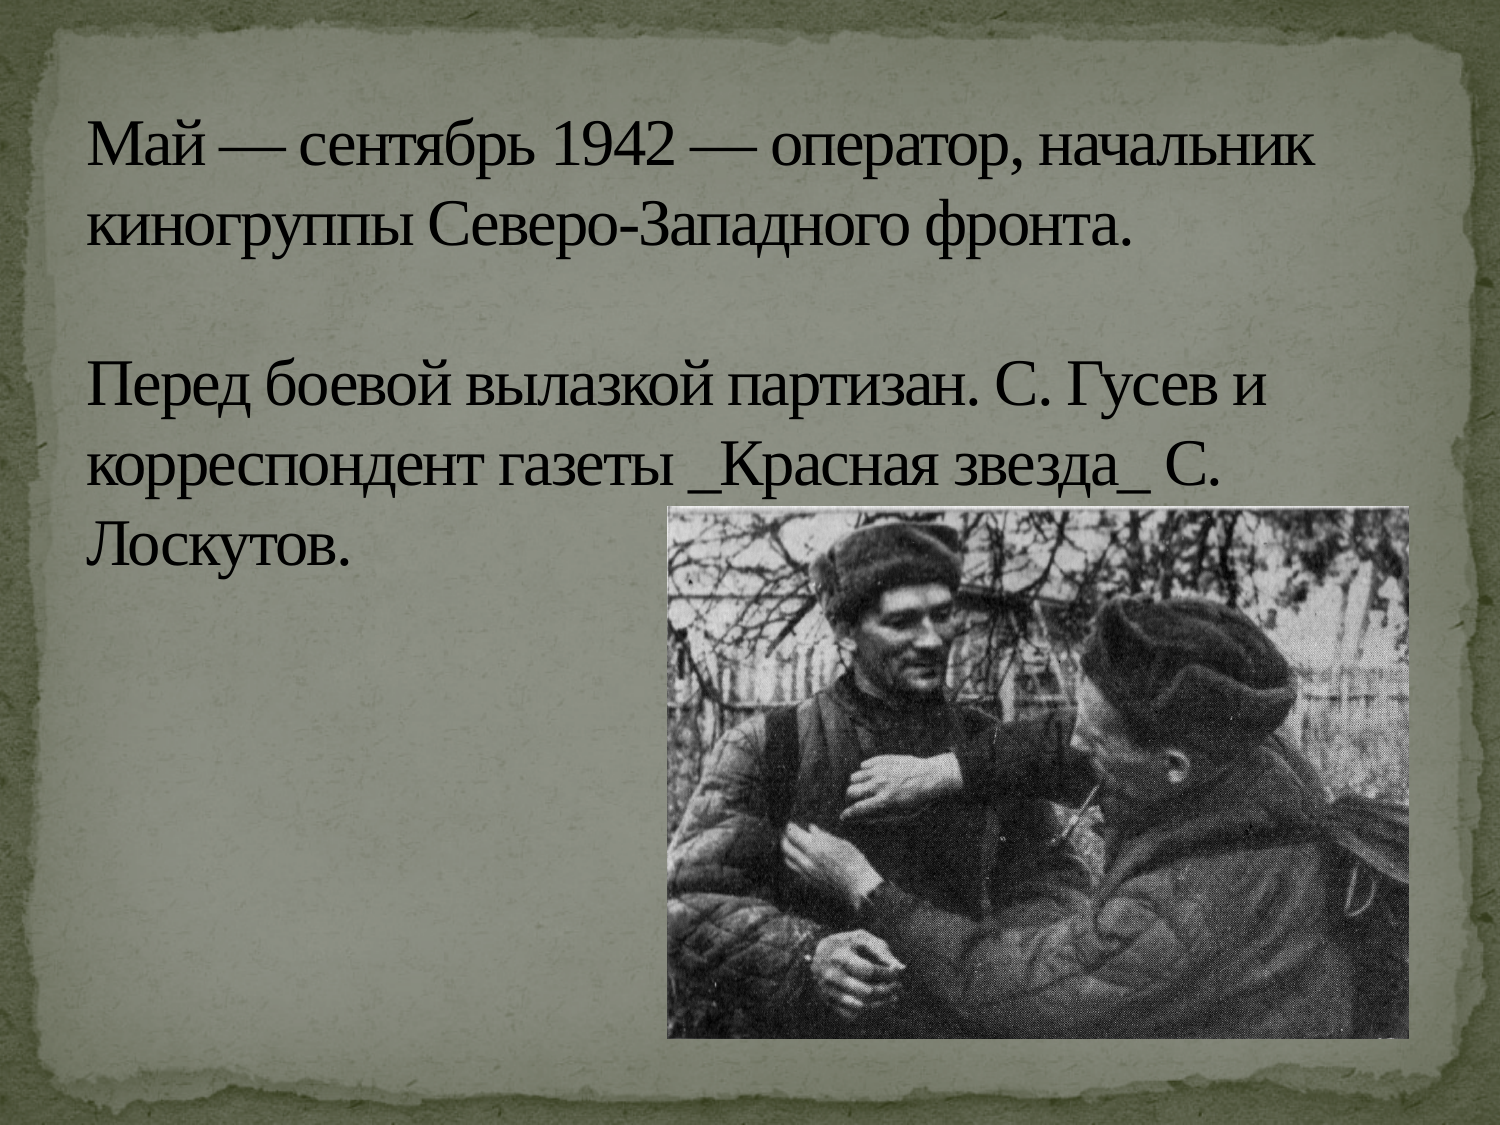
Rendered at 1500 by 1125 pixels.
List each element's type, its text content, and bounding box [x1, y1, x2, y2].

title Май — сентябрь 1942 — оператор, начальник киногруппы Северо-Западного фронта. Перед боевой вылазкой партизан. С. Гусев и корреспондент газеты _Красная звезда_ С. Лоскутов. [71, 267, 1413, 587]
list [669, 508, 1409, 1039]
